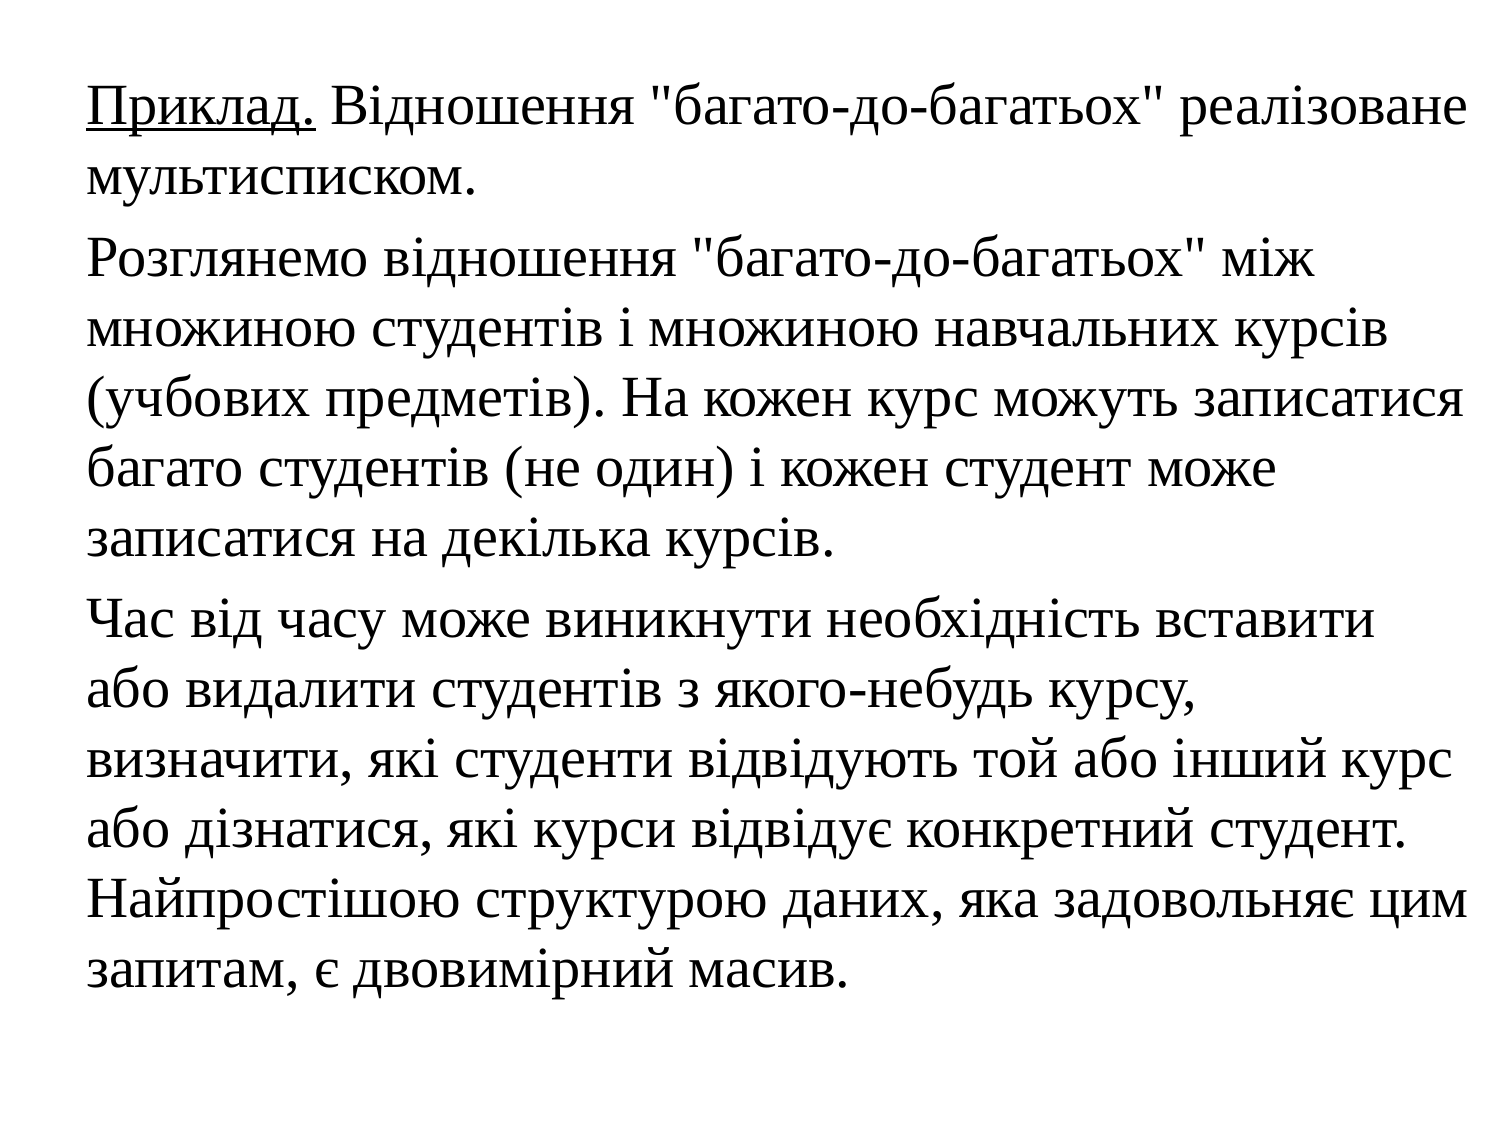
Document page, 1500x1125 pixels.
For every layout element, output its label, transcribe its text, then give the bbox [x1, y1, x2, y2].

text_box Приклад. Відношення "багато-до-багатьох" реалізоване мультисписком. Розглянемо відношення "багато-до-багатьох" між множиною студентів і множиною навчальних курсів (учбових предметів). На кожен курс можуть записатися багато студентів (не один) і кожен студент може записатися на декілька курсів. Час від часу може виникнути необхідність вставити або видалити студентів з якого-небудь курсу, визначити, які студенти відвідують той або інший курс або дізнатися, які курси відвідує конкретний студент. Найпростішою структурою даних, яка задовольняє цим запитам, є двовимірний масив. [0, 58, 1500, 1125]
